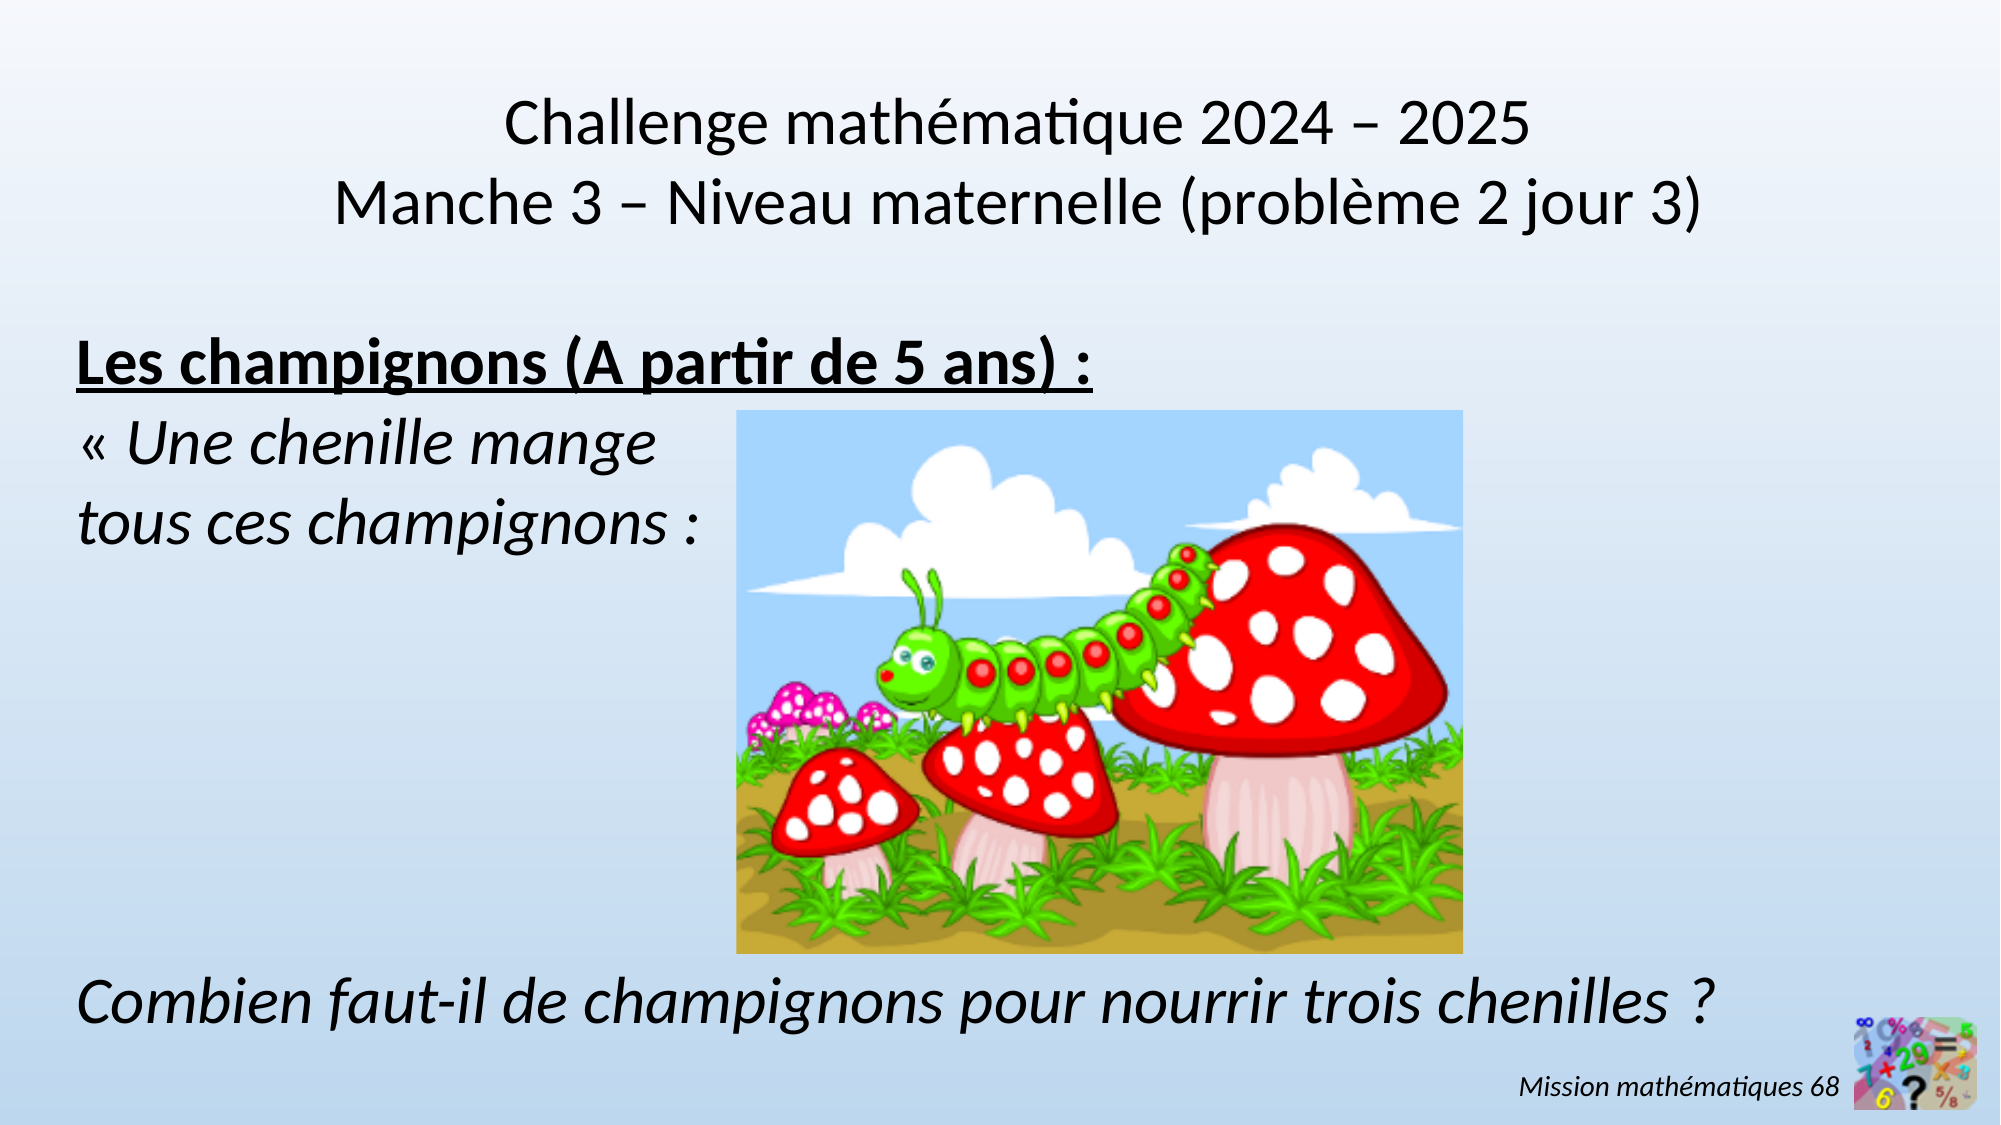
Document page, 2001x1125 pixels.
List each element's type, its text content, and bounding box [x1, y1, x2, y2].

text_box Mission mathématiques 68 [1501, 1059, 1854, 1110]
picture [736, 410, 1464, 954]
text_box Challenge mathématique 2024 – 2025 Manche 3 – Niveau maternelle (problème 2 jour 3) Les champignons (A partir de 5 ans) : « Une chenille mange tous ces champignons : Combien faut-il de champignons pour nourrir trois chenilles ? [61, 70, 1977, 1045]
picture [1854, 1017, 1977, 1110]
